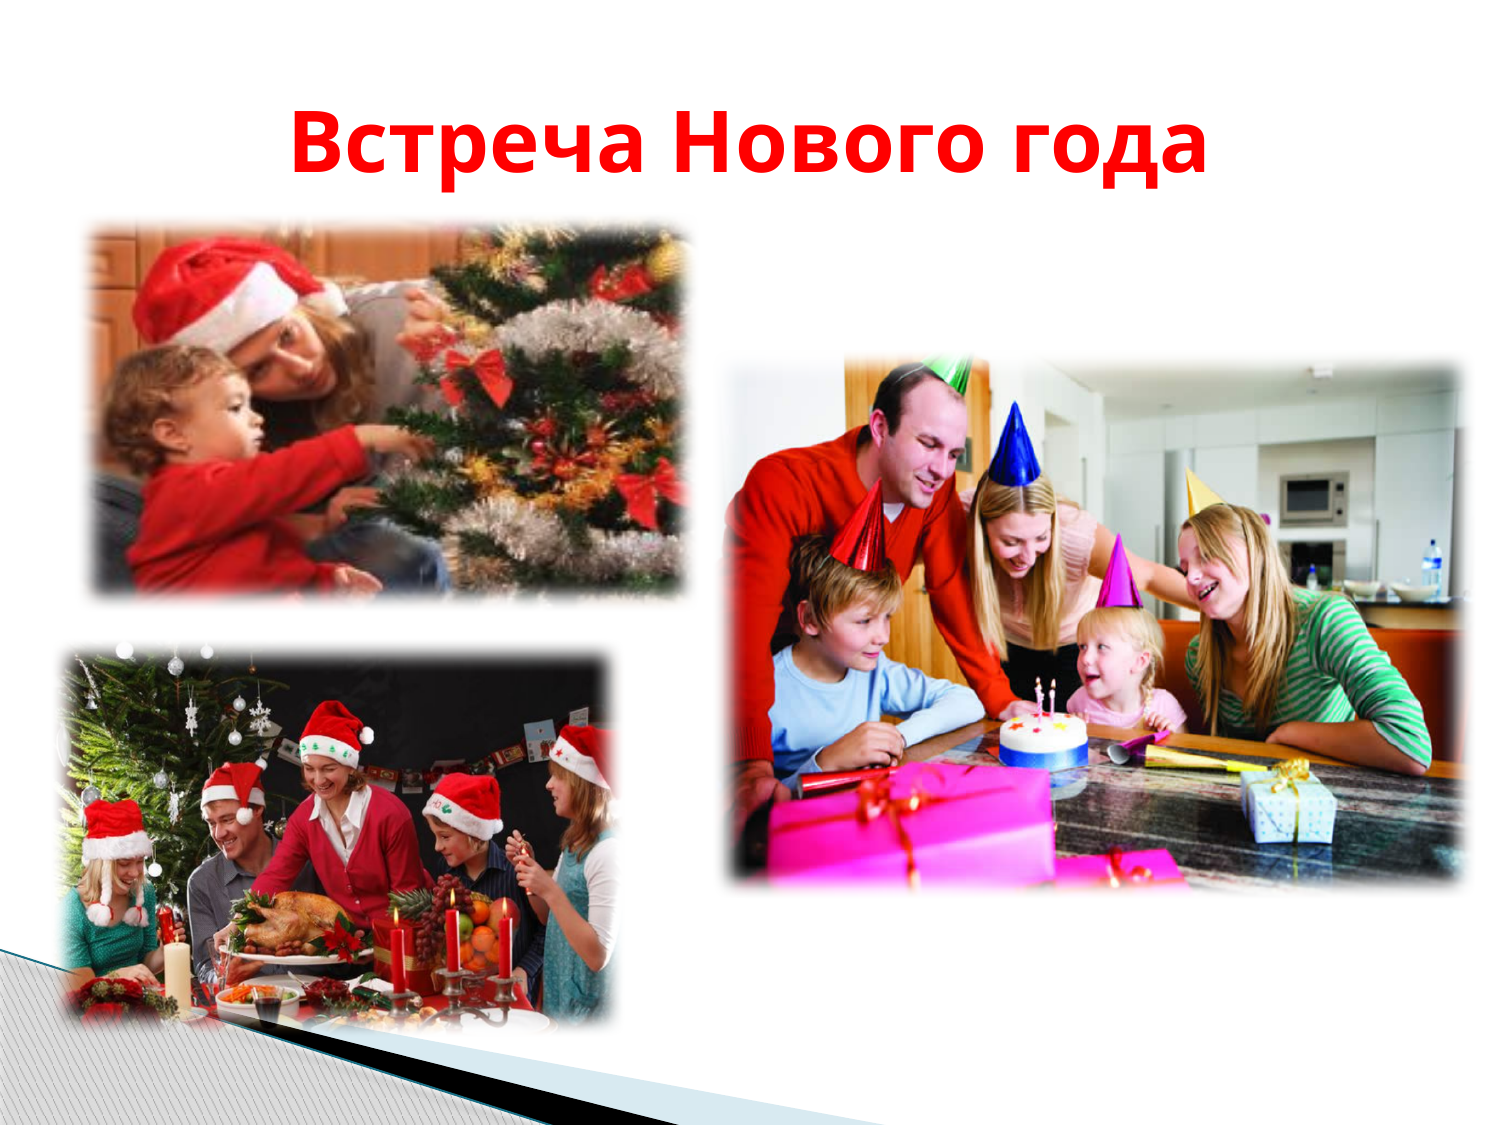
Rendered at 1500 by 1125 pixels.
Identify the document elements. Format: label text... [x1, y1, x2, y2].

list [74, 212, 701, 613]
picture [49, 637, 626, 1038]
picture [712, 349, 1476, 900]
title Встреча Нового года [75, 45, 1425, 233]
